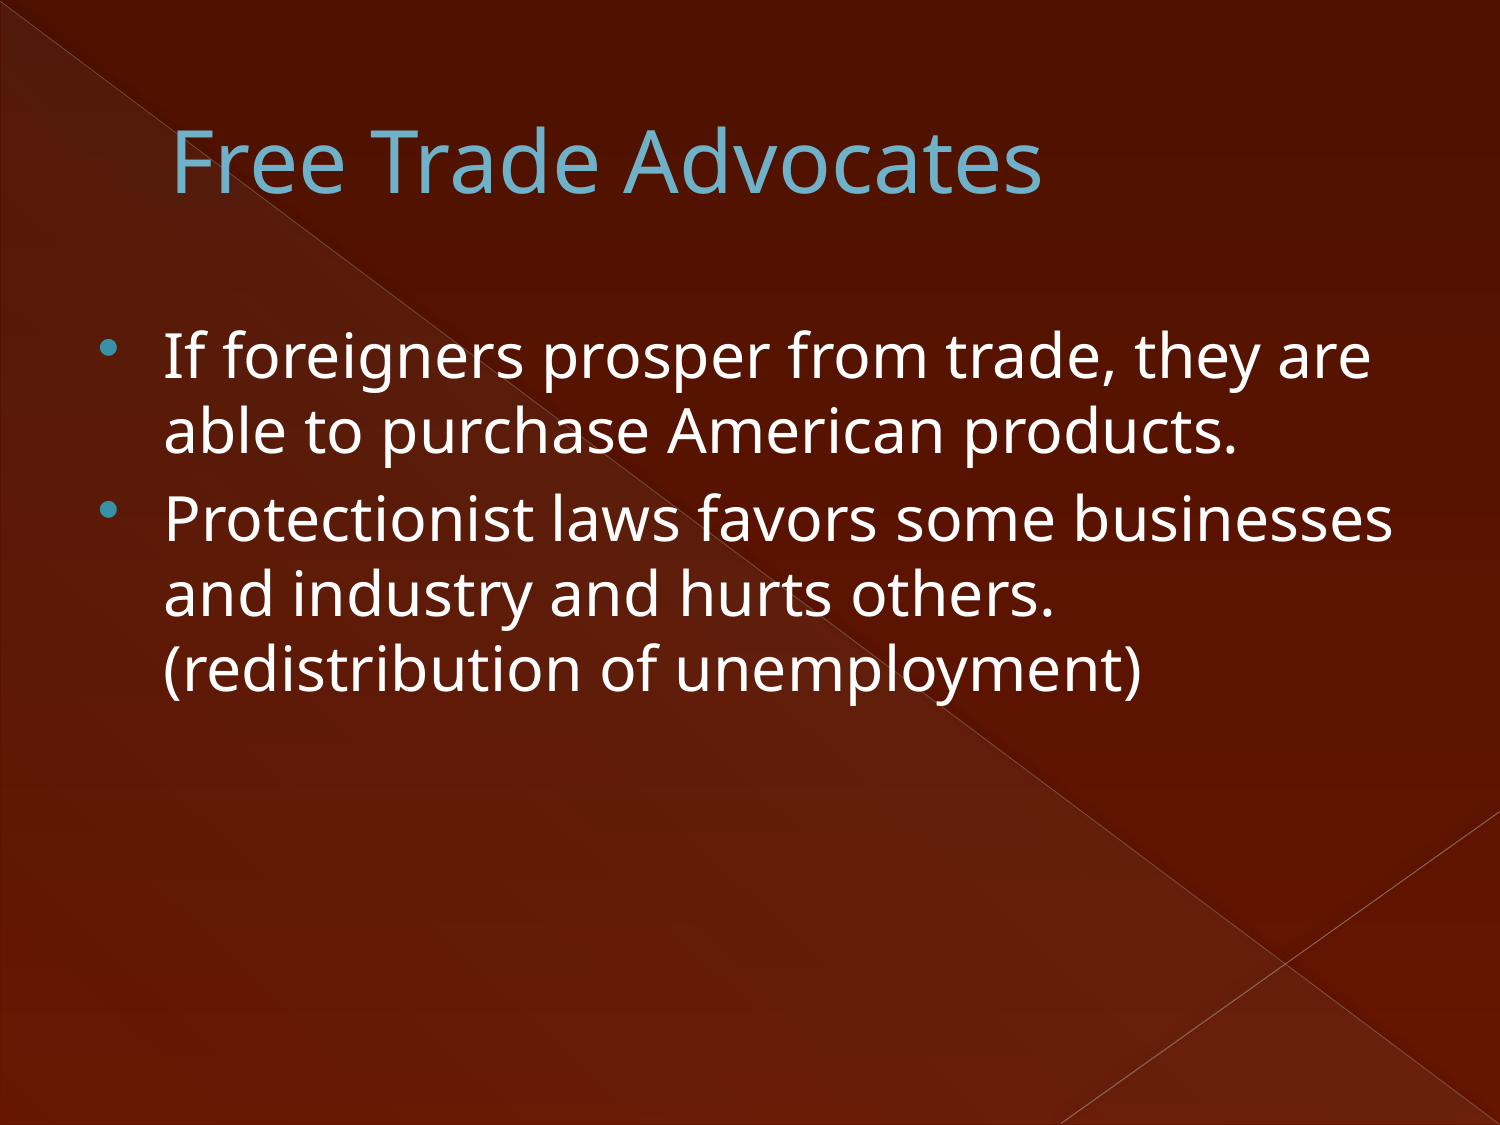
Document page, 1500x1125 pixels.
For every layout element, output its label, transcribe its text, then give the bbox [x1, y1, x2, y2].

list If foreigners prosper from trade, they are able to purchase American products. Protectionist laws favors some businesses and industry and hurts others. (redistribution of unemployment) [75, 308, 1425, 1059]
title Free Trade Advocates [75, 43, 1425, 274]
